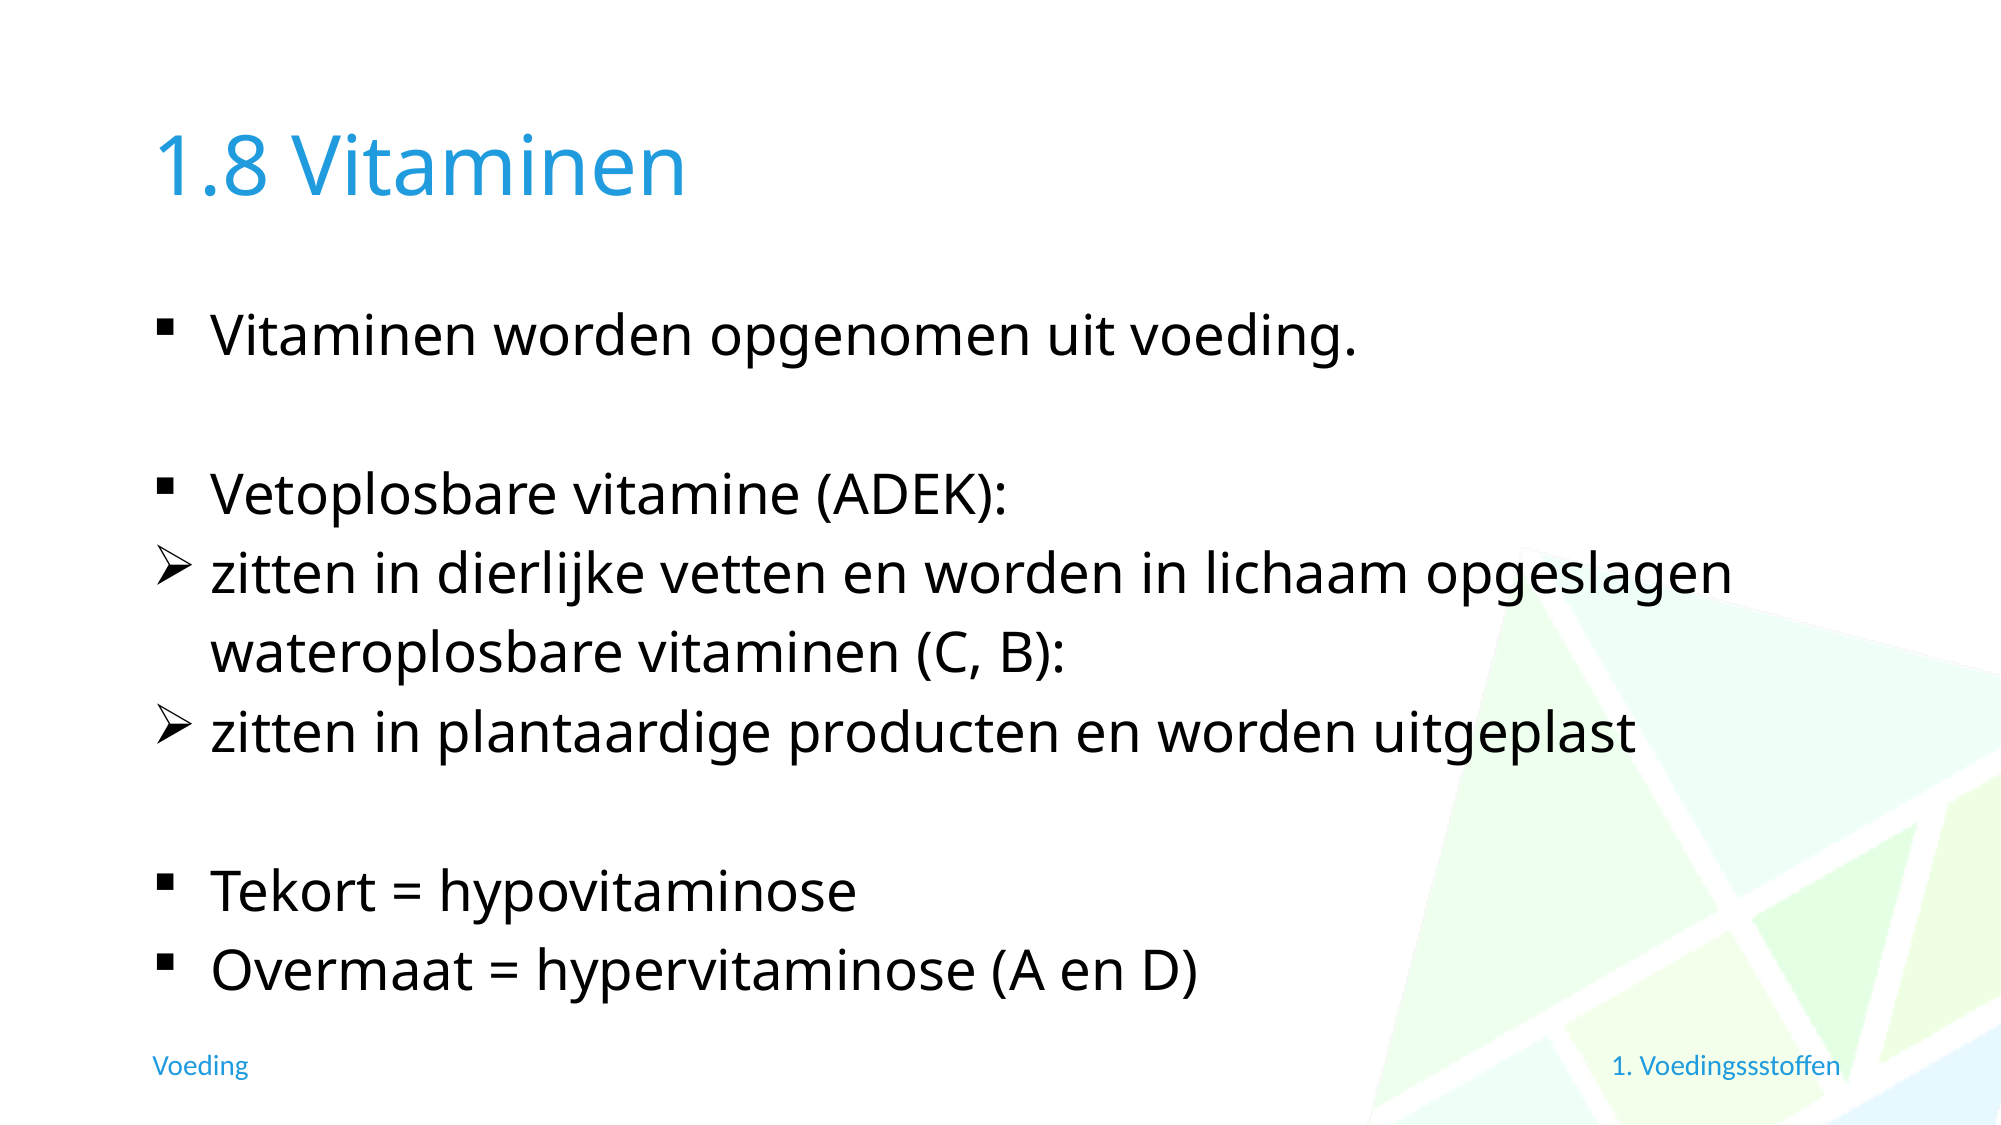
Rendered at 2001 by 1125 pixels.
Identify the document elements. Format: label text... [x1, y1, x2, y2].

list Voeding [137, 1042, 588, 1103]
title 1.8 Vitaminen [137, 59, 1863, 278]
list 1. Voedingssstoffen [1412, 1042, 1863, 1103]
list Vitaminen worden opgenomen uit voeding. Vetoplosbare vitamine (ADEK): zitten in dierlijke vetten en worden in lichaam opgeslagen wateroplosbare vitaminen (C, B): zitten in plantaardige producten en worden uitgeplast Tekort = hypovitaminose Overmaat = hypervitaminose (A en D) [137, 299, 1863, 1014]
